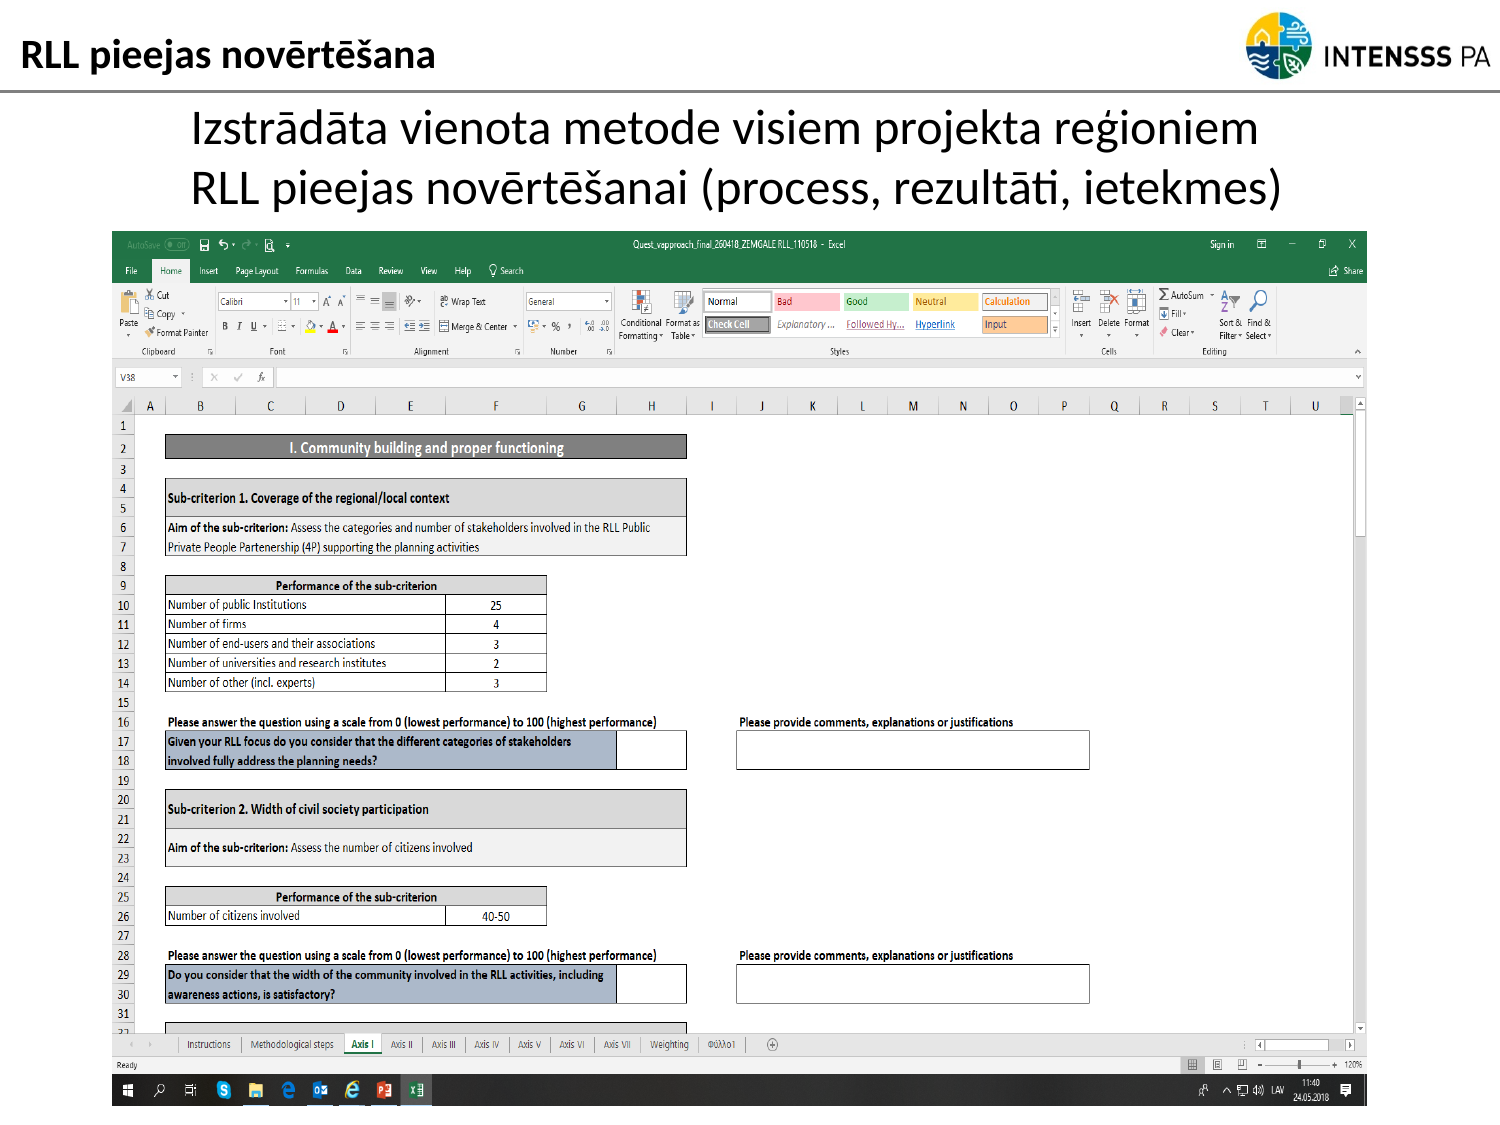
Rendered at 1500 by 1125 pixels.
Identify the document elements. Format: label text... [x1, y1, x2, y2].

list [111, 231, 1367, 1107]
picture [1239, 7, 1495, 85]
text_box Izstrādāta vienota metode visiem projekta reģioniem RLL pieejas novērtēšanai (process, rezultāti, ietekmes) [88, 87, 1306, 206]
text_box RLL pieejas novērtēšana [5, 19, 809, 84]
